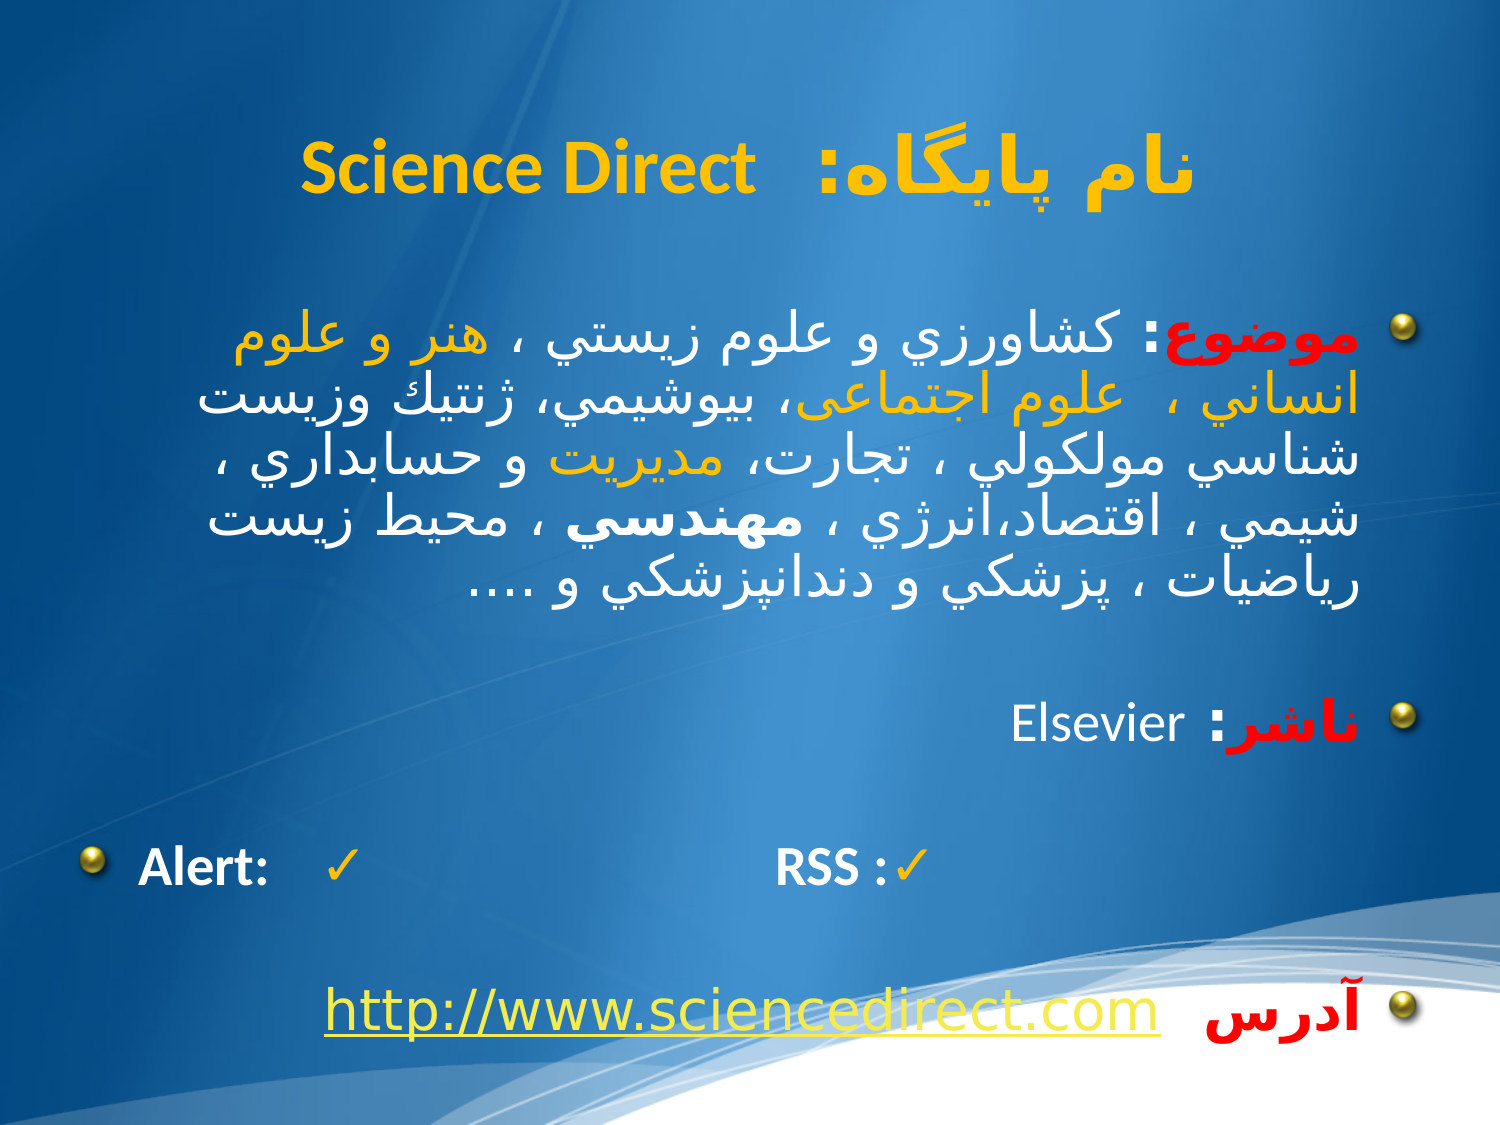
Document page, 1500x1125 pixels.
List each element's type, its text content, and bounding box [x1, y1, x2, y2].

list نام پایگاه: Science Direct موضوع: كشاورزي و علوم زيستي ، هنر و علوم انساني ، علوم اجتماعی، بيوشيمي، ژنتيك وزيست شناسي مولكولي ، تجارت، مديريت و حسابداري ، شيمي ، اقتصاد،انرژي ، مهندسي ، محيط زيست رياضيات ، پزشكي و دندانپزشكي و .... ناشر: Elsevier Alert: ✓ RSS :✓ آدرس: http://www.sciencedirect.com [75, 125, 1425, 1050]
picture [0, 0, 1500, 1125]
